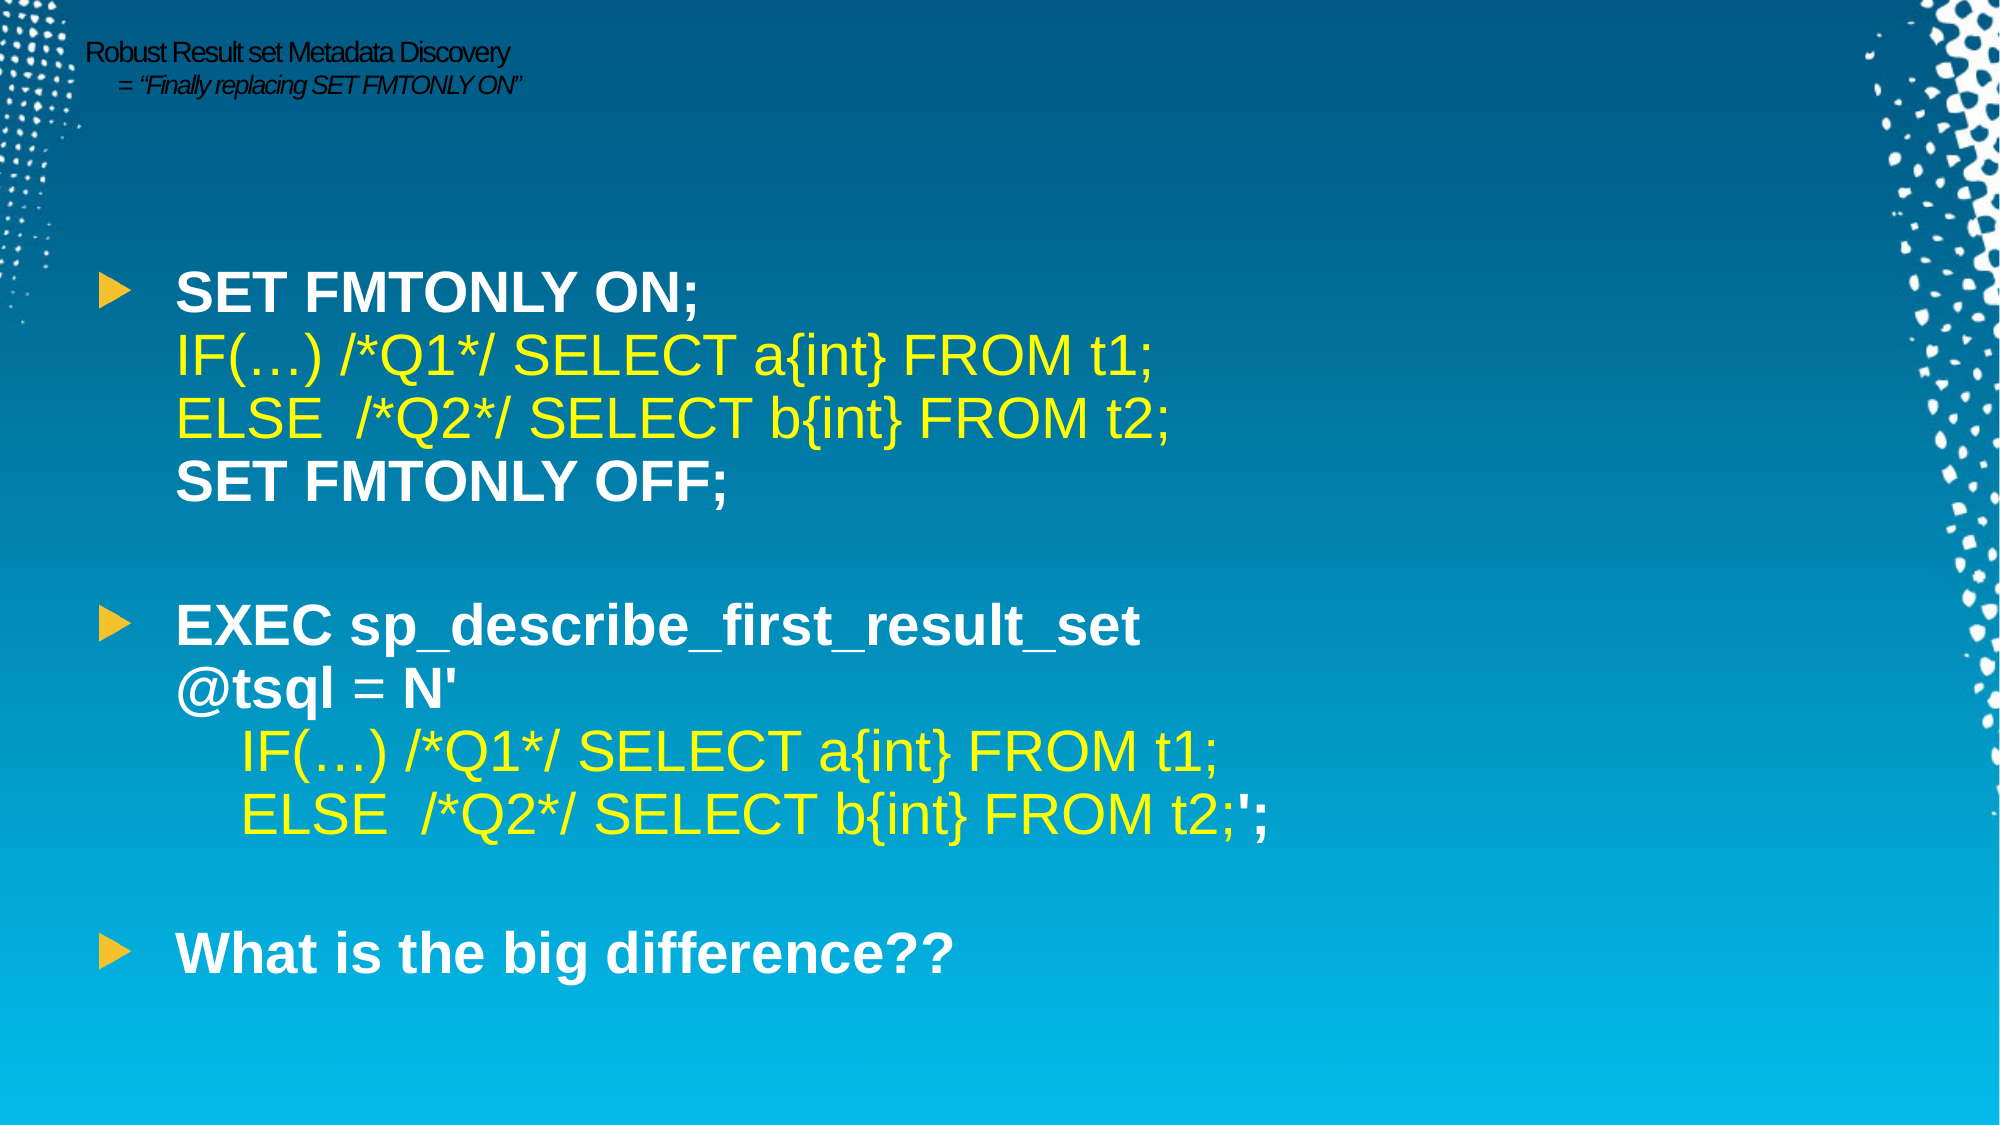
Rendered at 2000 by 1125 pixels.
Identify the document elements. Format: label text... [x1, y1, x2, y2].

picture [30, 14, 40, 23]
picture [1979, 657, 1995, 676]
picture [1946, 525, 1956, 533]
picture [18, 0, 29, 6]
picture [1963, 589, 1976, 607]
picture [1974, 683, 1985, 694]
picture [1994, 382, 2000, 391]
picture [100, 934, 129, 968]
picture [1993, 321, 2000, 339]
picture [1981, 604, 2000, 620]
picture [1963, 535, 1977, 550]
picture [1935, 379, 1948, 391]
picture [28, 42, 36, 53]
picture [1911, 223, 1918, 230]
picture [1950, 359, 1960, 366]
picture [1919, 367, 1930, 378]
picture [1995, 582, 2000, 595]
picture [47, 0, 57, 10]
picture [1955, 246, 1965, 256]
picture [1984, 349, 1992, 357]
picture [17, 129, 23, 136]
picture [1968, 481, 1978, 492]
picture [1952, 502, 1967, 516]
picture [1900, 240, 1912, 254]
picture [1988, 691, 2000, 709]
picture [1991, 637, 2000, 652]
picture [1972, 570, 1986, 583]
picture [1980, 460, 1987, 469]
picture [1970, 426, 1980, 436]
picture [1948, 413, 1958, 424]
picture [1953, 301, 1962, 312]
picture [1914, 164, 1923, 177]
picture [1915, 109, 1924, 119]
picture [1946, 155, 1961, 167]
picture [33, 0, 42, 10]
picture [1920, 257, 1932, 264]
picture [1991, 747, 2000, 765]
picture [1992, 438, 2000, 448]
picture [1990, 492, 2000, 505]
picture [11, 55, 21, 64]
picture [31, 131, 37, 138]
picture [1929, 27, 1945, 45]
picture [29, 27, 38, 38]
picture [1909, 274, 1920, 291]
picture [1972, 312, 1985, 322]
picture [1932, 235, 1943, 241]
picture [1955, 557, 1965, 573]
picture [1925, 87, 1941, 99]
picture [6, 97, 12, 105]
picture [41, 59, 48, 67]
title Robust Result set Metadata Discovery = “Finally replacing SET FMTONLY ON” [85, 37, 1914, 138]
picture [1963, 335, 1972, 344]
picture [45, 16, 55, 24]
picture [56, 47, 64, 55]
picture [33, 116, 40, 124]
picture [1892, 212, 1902, 216]
picture [1983, 404, 1992, 414]
picture [13, 41, 25, 49]
picture [1930, 291, 1941, 297]
picture [55, 62, 62, 69]
picture [1960, 392, 1970, 403]
picture [1957, 187, 1971, 200]
picture [1945, 213, 1955, 220]
picture [1978, 517, 1987, 527]
picture [1928, 399, 1939, 415]
picture [1914, 308, 1929, 326]
picture [0, 155, 5, 163]
picture [1935, 0, 2000, 306]
picture [100, 273, 129, 307]
picture [1922, 200, 1934, 207]
picture [100, 606, 129, 640]
picture [1921, 0, 1934, 8]
list SET FMTONLY ON; IF(…) /*Q1*/ SELECT a{int} FROM t1; ELSE /*Q2*/ SELECT b{int} FROM t2; SET FMTONLY OFF; EXEC sp_describe_first_result_set @tsql = N' IF(…) /*Q1*/ SELECT a{int} FROM t1; ELSE /*Q2*/ SELECT b{int} FROM t2;'; What is the big difference?? [99, 262, 1900, 1125]
picture [1942, 465, 1958, 483]
picture [1898, 188, 1912, 198]
picture [0, 40, 9, 45]
picture [1969, 625, 1985, 642]
picture [1938, 122, 1950, 133]
picture [58, 32, 66, 41]
picture [1926, 344, 1939, 358]
picture [1988, 547, 2000, 561]
picture [54, 76, 60, 83]
picture [3, 10, 11, 18]
picture [1963, 278, 1976, 291]
picture [0, 24, 9, 33]
picture [1942, 269, 1953, 276]
picture [18, 13, 26, 19]
picture [38, 74, 47, 80]
picture [24, 72, 32, 79]
picture [1958, 445, 1968, 460]
picture [43, 42, 49, 53]
picture [42, 31, 53, 39]
picture [1941, 324, 1952, 332]
picture [1935, 177, 1945, 189]
picture [9, 84, 15, 91]
picture [16, 143, 21, 151]
picture [1935, 431, 1946, 449]
picture [16, 22, 23, 34]
picture [1973, 368, 1982, 380]
picture [1925, 141, 1935, 155]
picture [1889, 152, 1901, 166]
picture [10, 69, 17, 78]
picture [26, 57, 34, 68]
picture [34, 101, 43, 111]
picture [33, 88, 42, 97]
picture [1982, 714, 1993, 729]
